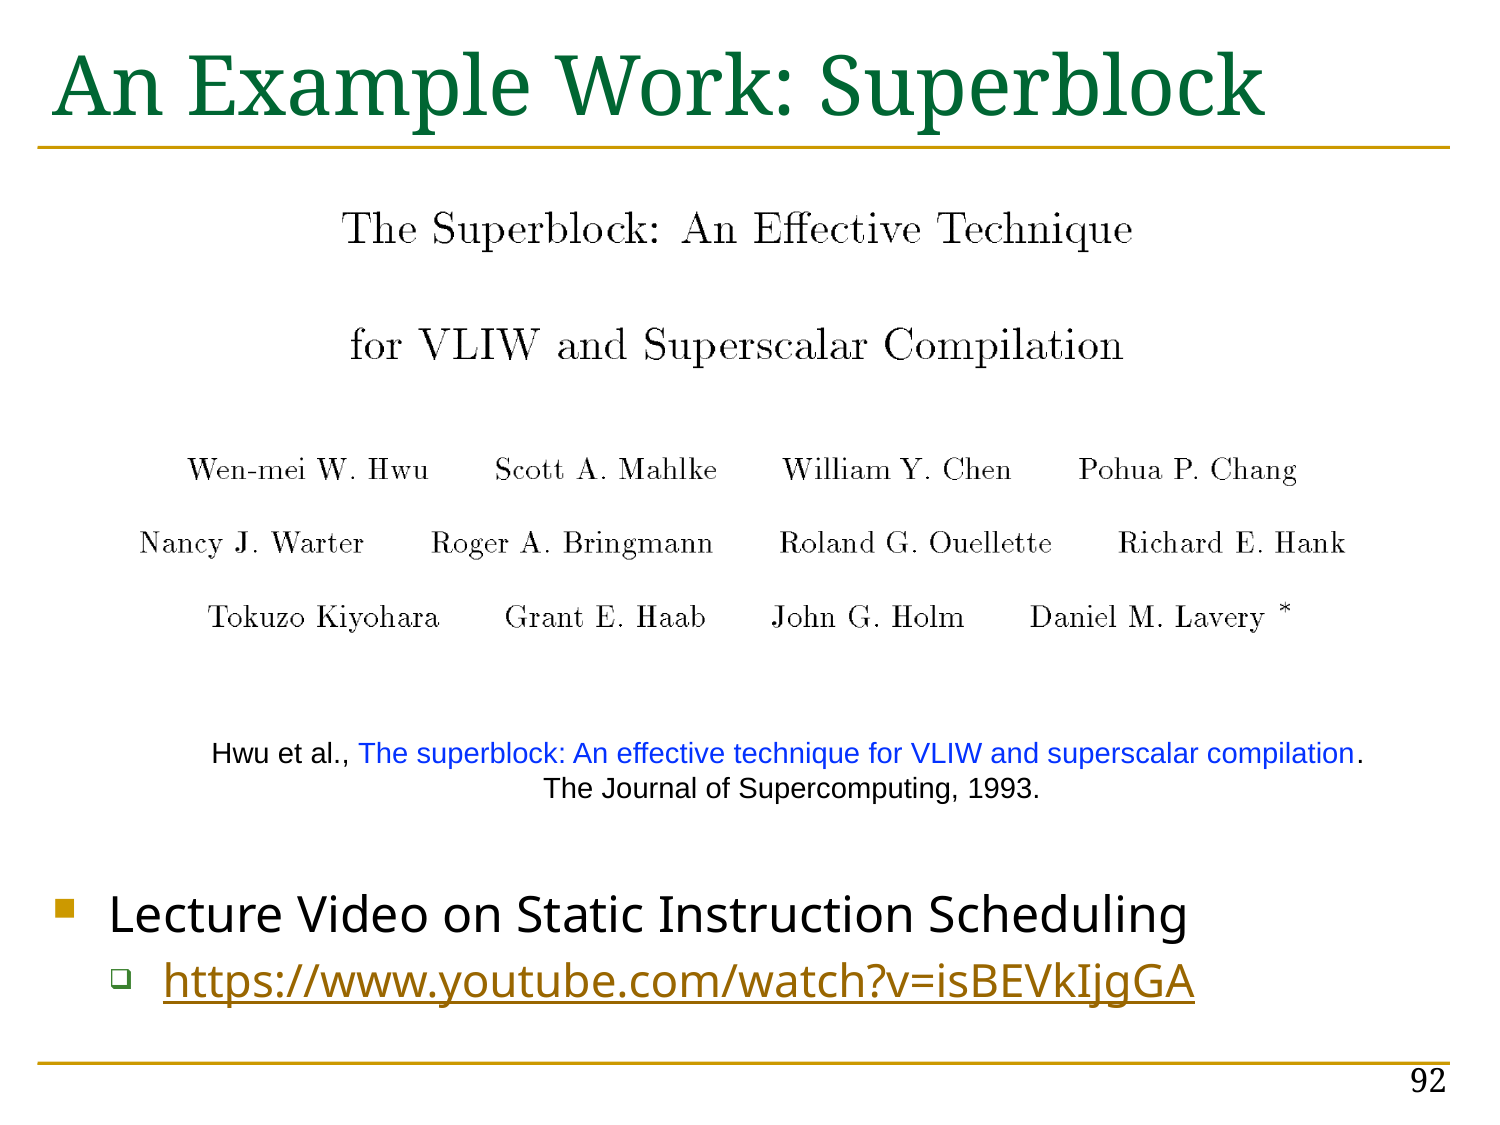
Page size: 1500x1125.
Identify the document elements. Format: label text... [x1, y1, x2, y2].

picture [103, 193, 1385, 663]
text_box Hwu et al., The superblock: An effective technique for VLIW and superscalar compilation. The Journal of Supercomputing, 1993. [197, 726, 1388, 812]
slide_number 92 [1111, 1036, 1462, 1112]
title An Example Work: Superblock [37, 24, 1450, 200]
list Lecture Video on Static Instruction Scheduling https://www.youtube.com/watch?v=isBEVkIjgGA [37, 875, 1450, 1125]
